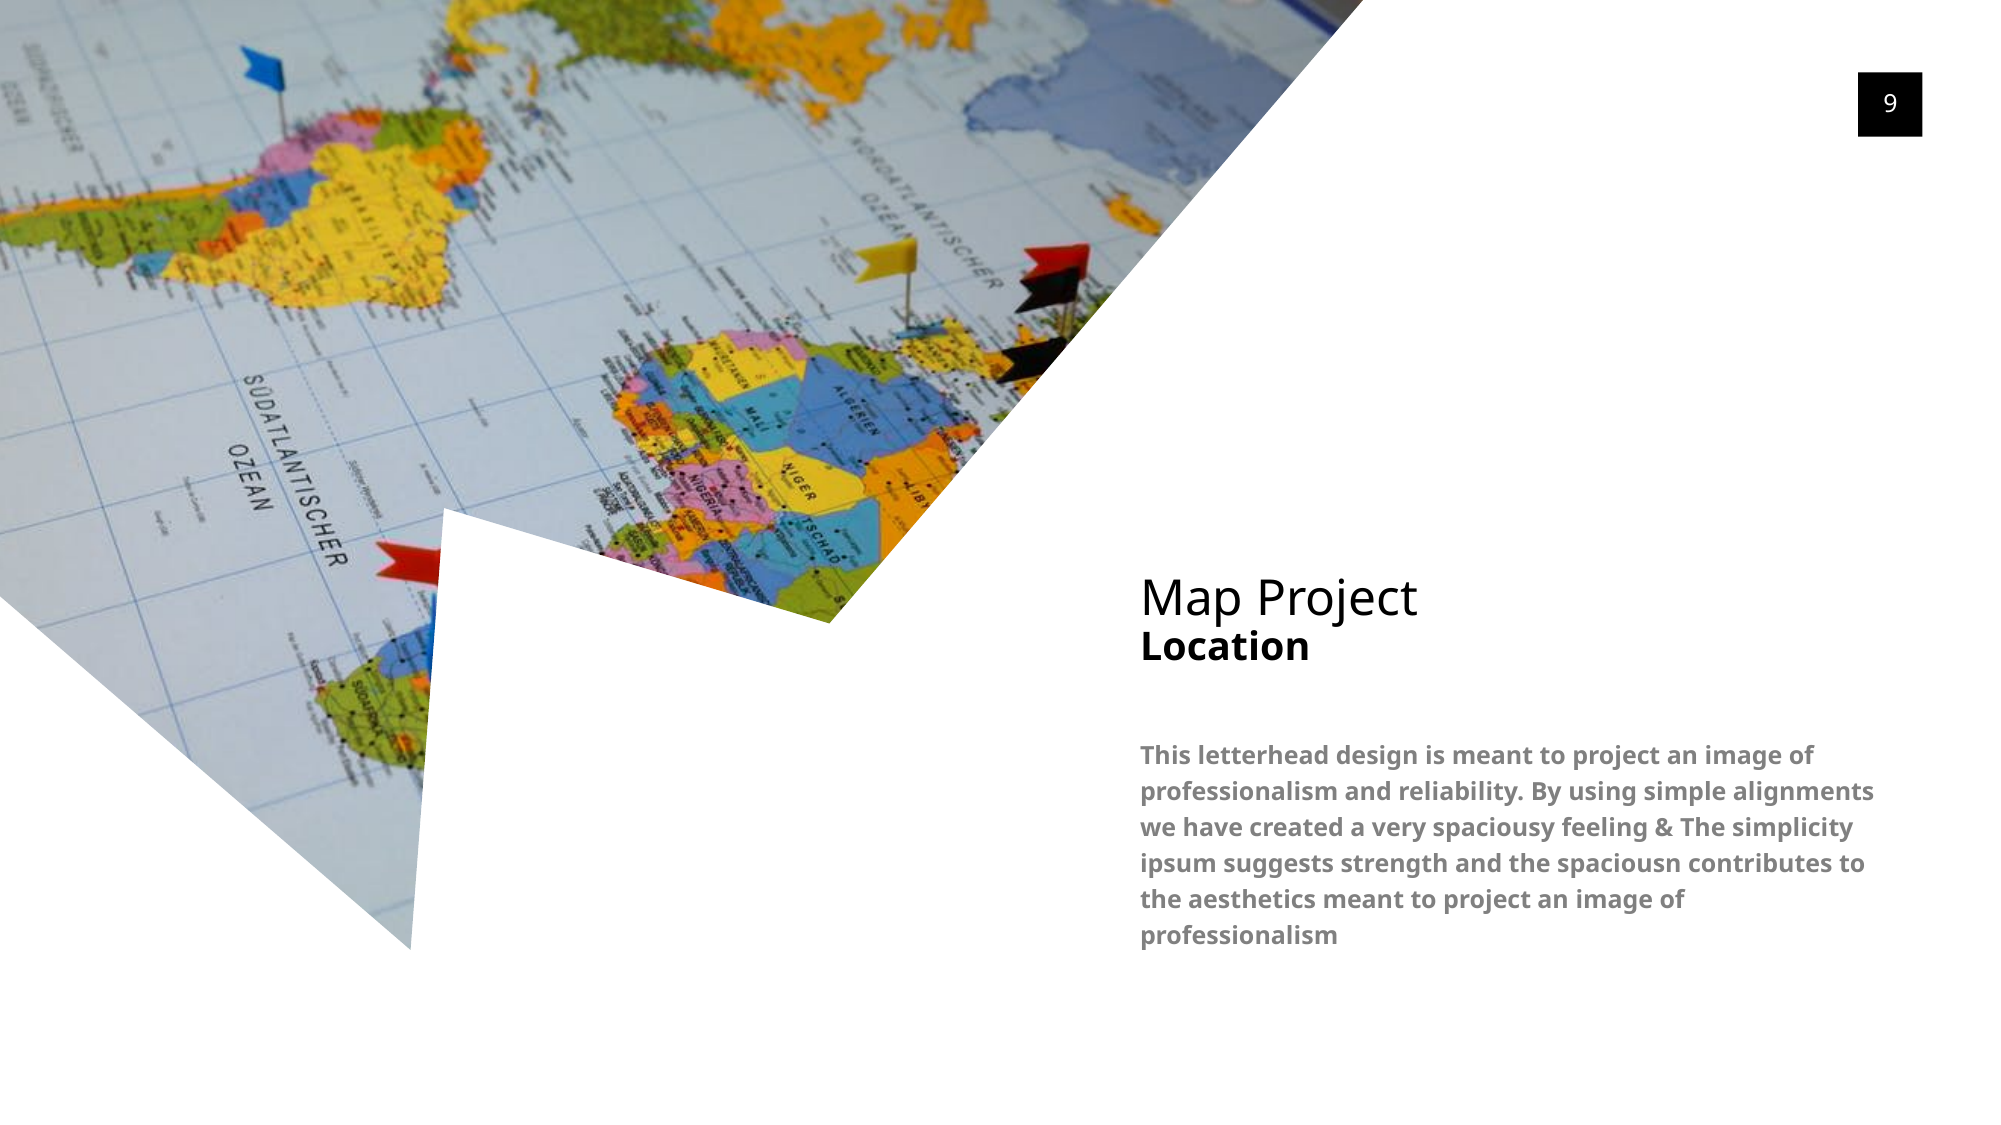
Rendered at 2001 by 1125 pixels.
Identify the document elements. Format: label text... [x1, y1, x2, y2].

title Map Project Location [1364, 564, 1624, 677]
picture [0, 0, 1364, 950]
text_box This letterhead design is meant to project an image of professionalism and reliability. By using simple alignments we have created a very spaciousy feeling & The simplicity ipsum suggests strength and the spaciousn contributes to the aesthetics meant to project an image of professionalism [1125, 726, 1902, 957]
slide_number 9 [1854, 78, 1927, 130]
